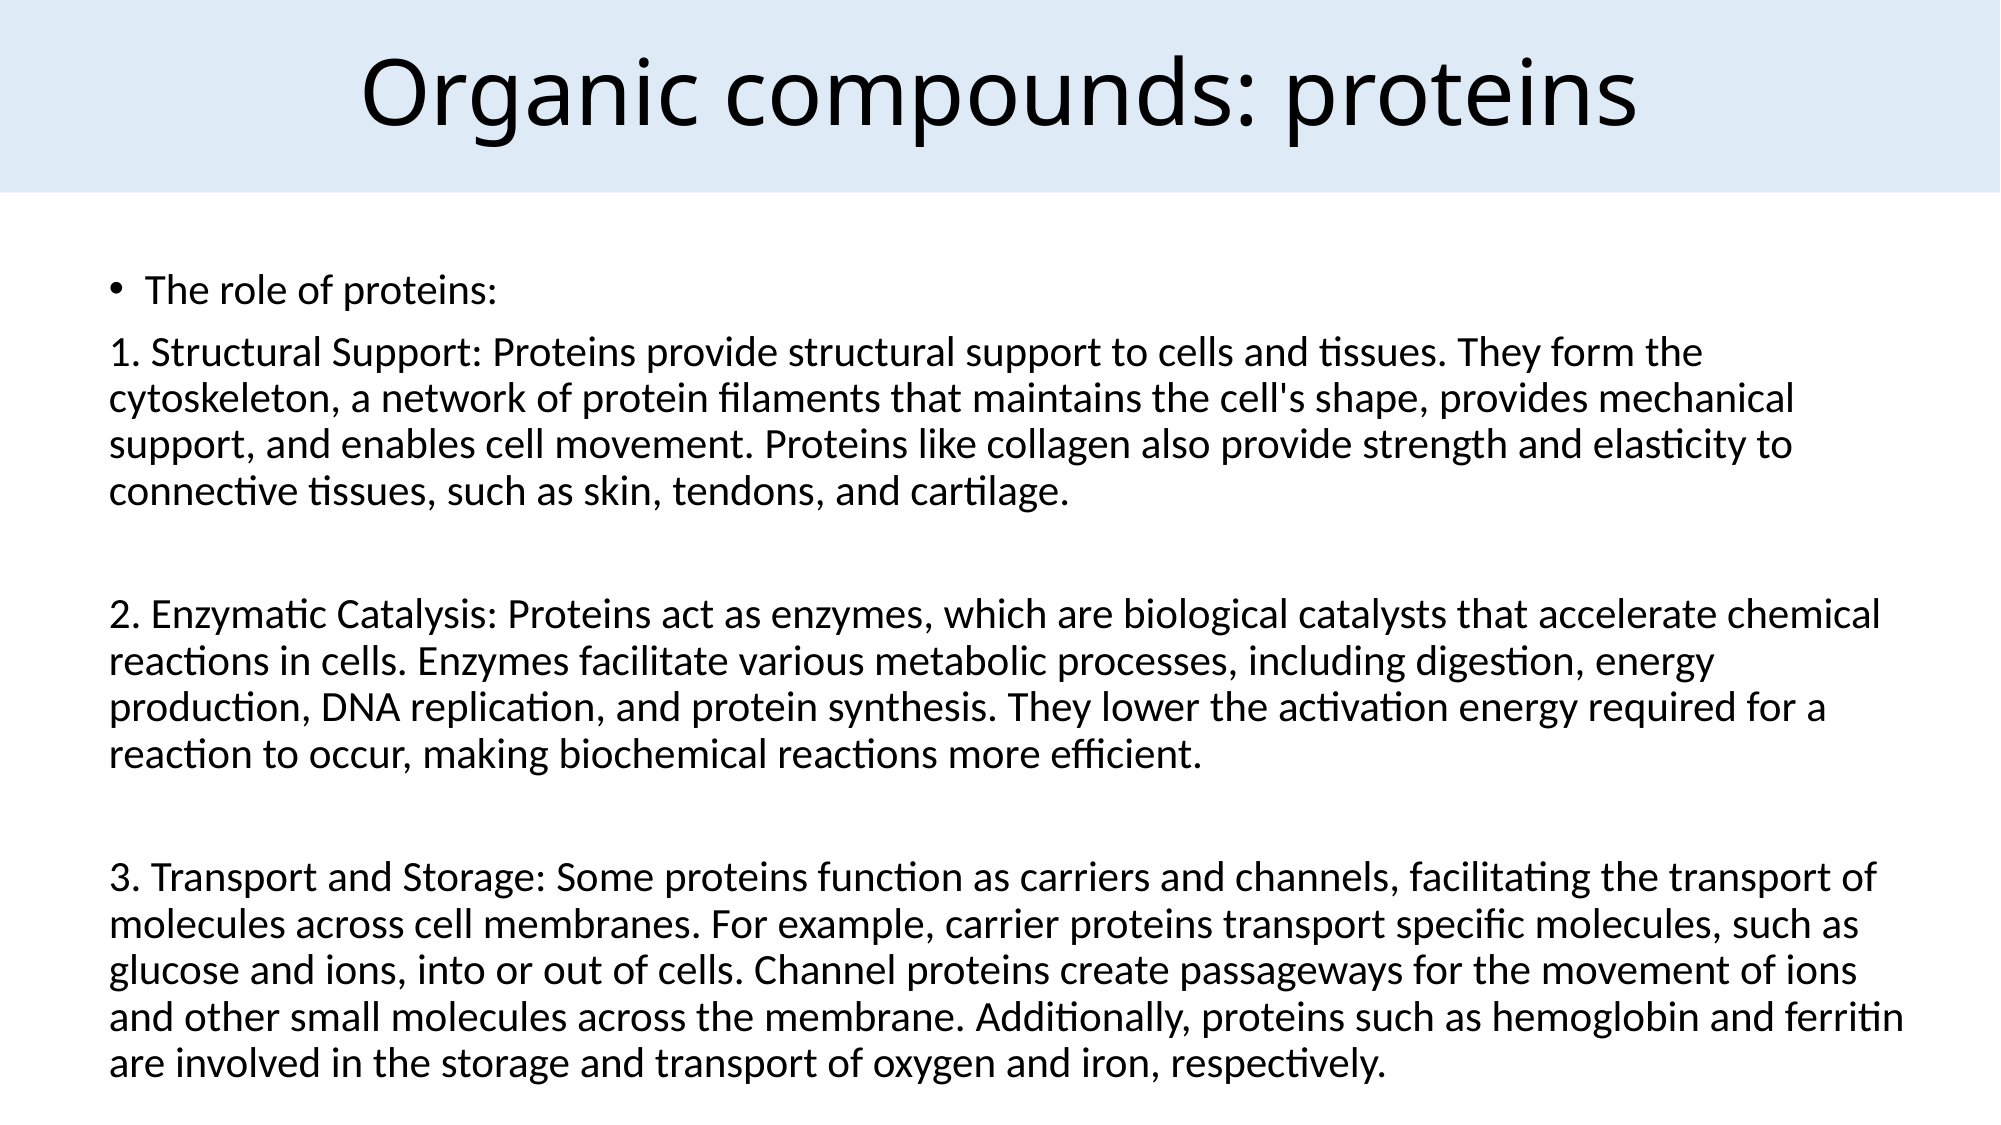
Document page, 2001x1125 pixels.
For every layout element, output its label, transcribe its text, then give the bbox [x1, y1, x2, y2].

title Organic compounds: proteins [0, 0, 2000, 193]
list The role of proteins: 1. Structural Support: Proteins provide structural support to cells and tissues. They form the cytoskeleton, a network of protein filaments that maintains the cell's shape, provides mechanical support, and enables cell movement. Proteins like collagen also provide strength and elasticity to connective tissues, such as skin, tendons, and cartilage. 2. Enzymatic Catalysis: Proteins act as enzymes, which are biological catalysts that accelerate chemical reactions in cells. Enzymes facilitate various metabolic processes, including digestion, energy production, DNA replication, and protein synthesis. They lower the activation energy required for a reaction to occur, making biochemical reactions more efficient. 3. Transport and Storage: Some proteins function as carriers and channels, facilitating the transport of molecules across cell membranes. For example, carrier proteins transport specific molecules, such as glucose and ions, into or out of cells. Channel proteins create passageways for the movement of ions and other small molecules across the membrane. Additionally, proteins such as hemoglobin and ferritin are involved in the storage and transport of oxygen and iron, respectively. [94, 259, 1939, 1100]
